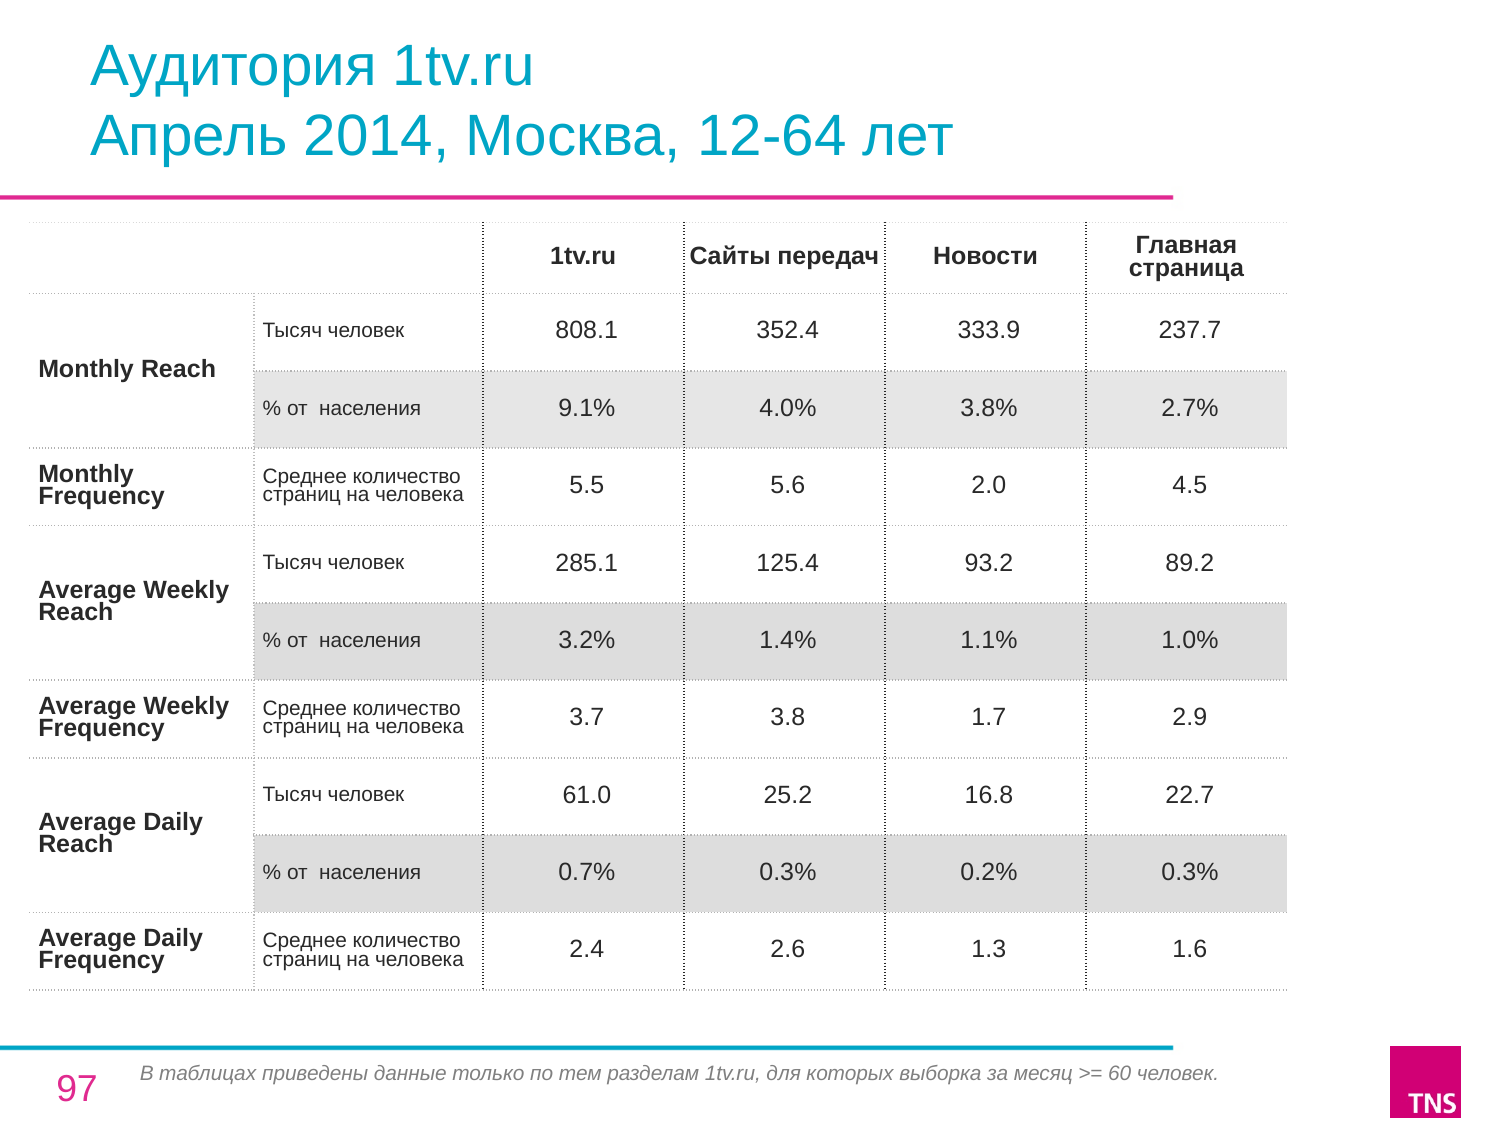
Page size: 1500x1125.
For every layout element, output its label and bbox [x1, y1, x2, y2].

title [74, 8, 1476, 187]
text_box [124, 1052, 1463, 1092]
table_cell [29, 294, 1287, 990]
slide_number [40, 1055, 392, 1125]
picture [0, 0, 1500, 1125]
table_header [29, 223, 1287, 294]
